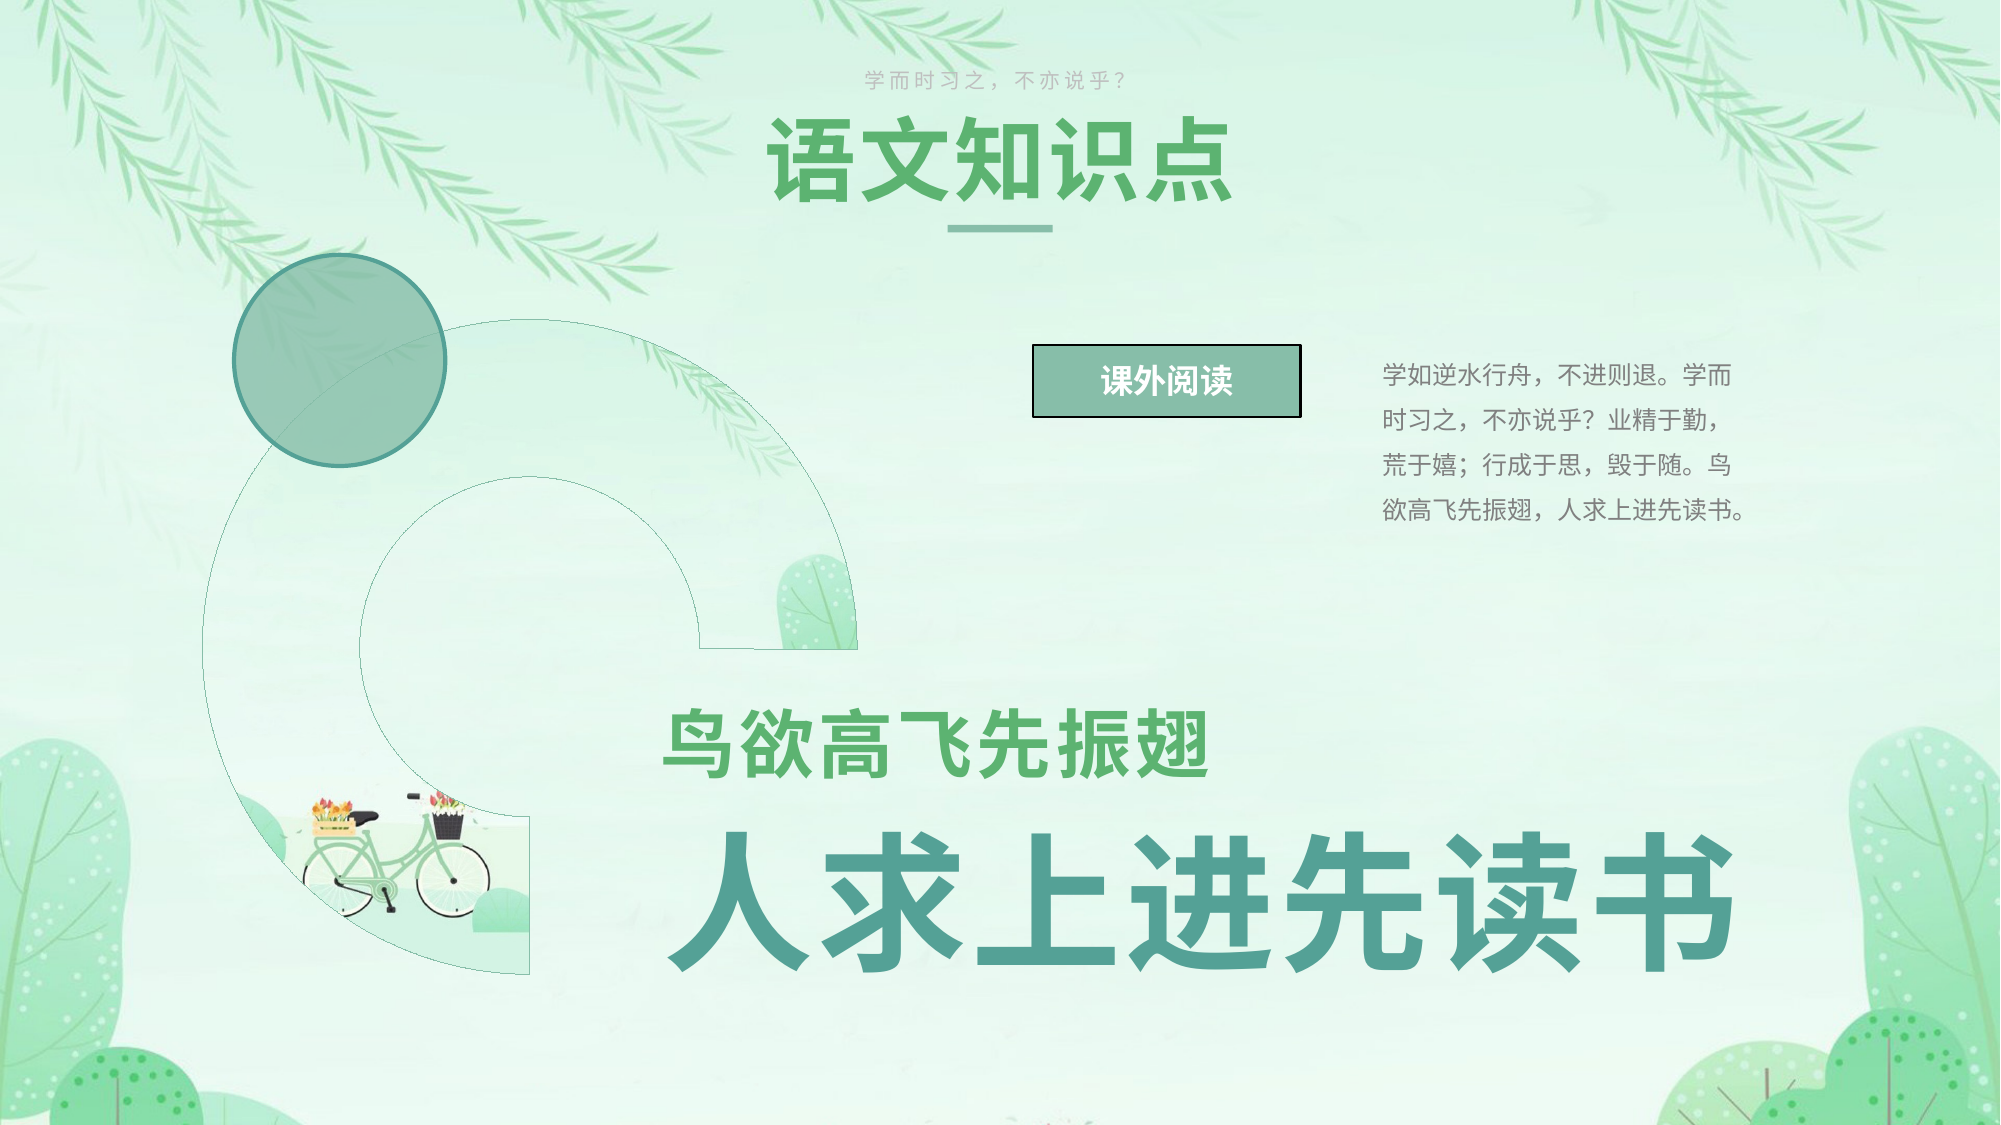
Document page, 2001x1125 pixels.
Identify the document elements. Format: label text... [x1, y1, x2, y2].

picture [0, 0, 2000, 1125]
text_box 学如逆水行舟，不进则退。学而时习之，不亦说乎？业精于勤，荒于嬉；行成于思，毁于随。鸟欲高飞先振翅，人求上进先读书。 [1368, 337, 1762, 532]
text_box 课外阅读 [1056, 353, 1278, 408]
list 语文知识点 [105, 102, 1895, 204]
text_box 鸟欲高飞先振翅 [863, 689, 1226, 795]
list 学而时习之，不亦说乎？ [105, 68, 1895, 94]
text_box 人求上进先读书 [649, 801, 1754, 997]
text_box [241, 252, 439, 317]
text_box [1031, 343, 1303, 419]
